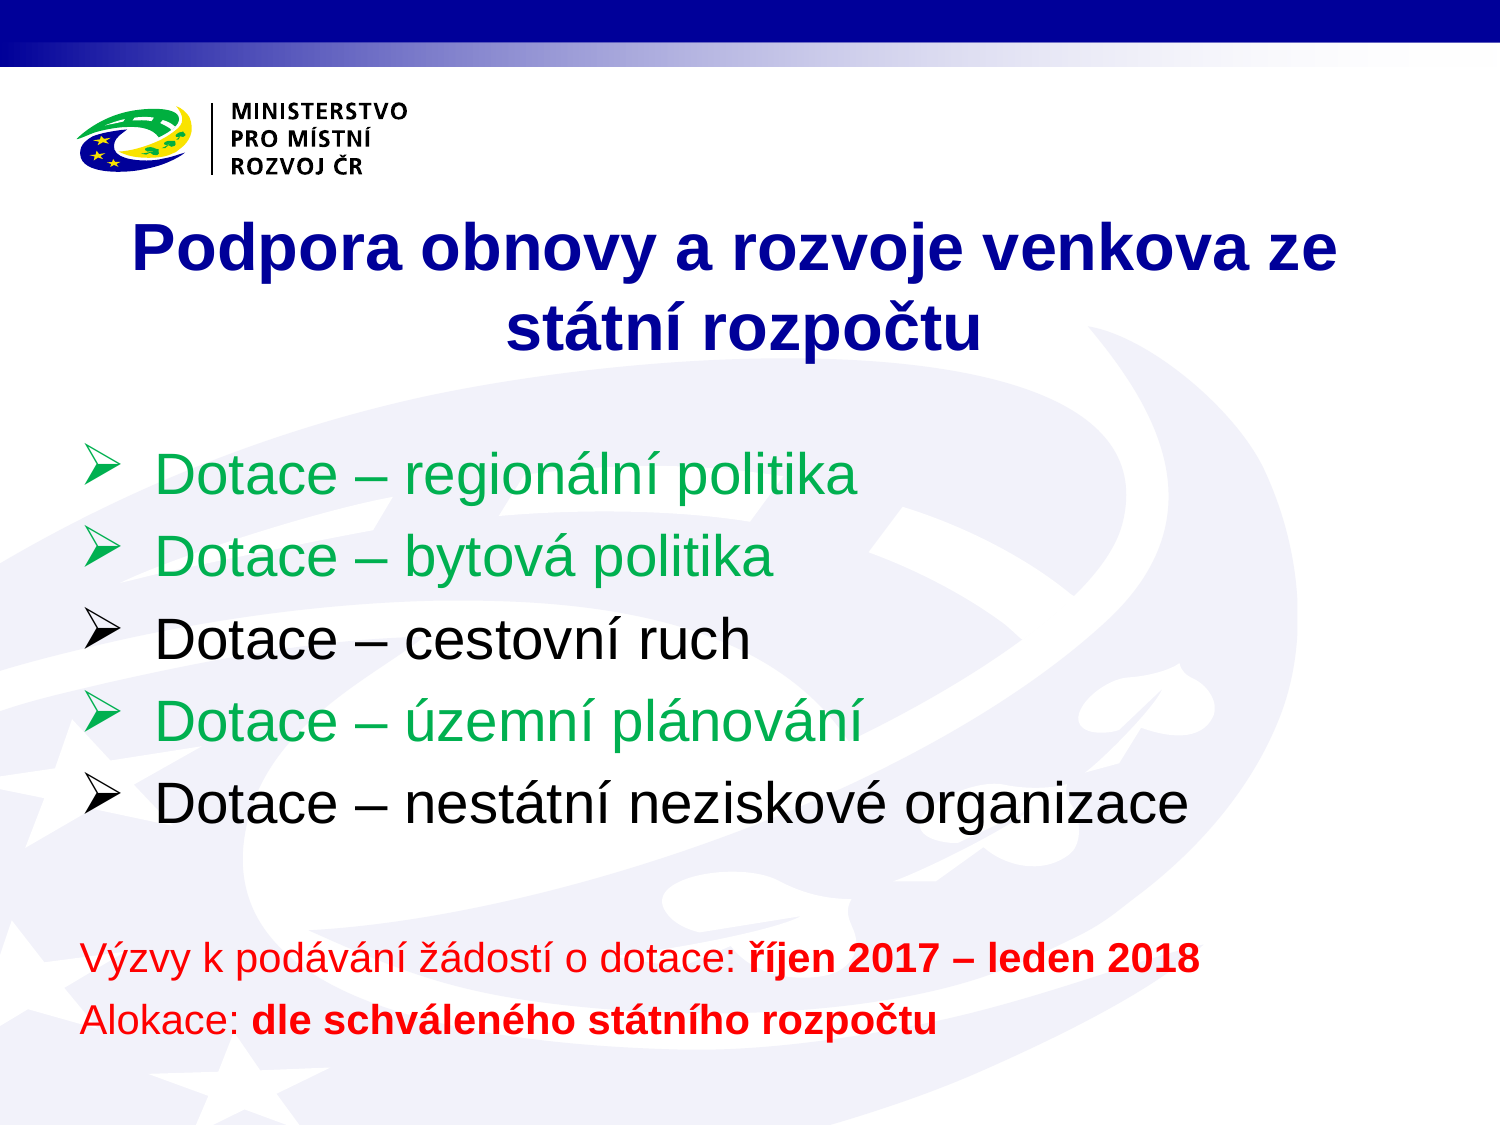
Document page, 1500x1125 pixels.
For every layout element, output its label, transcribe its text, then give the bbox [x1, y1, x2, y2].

list Dotace – regionální politika Dotace – bytová politika Dotace – cestovní ruch Dotace – územní plánování Dotace – nestátní neziskové organizace Výzvy k podávání žádostí o dotace: říjen 2017 – leden 2018 Alokace: dle schváleného státního rozpočtu [64, 338, 1425, 1059]
title Podpora obnovy a rozvoje venkova ze státní rozpočtu [64, 196, 1425, 279]
